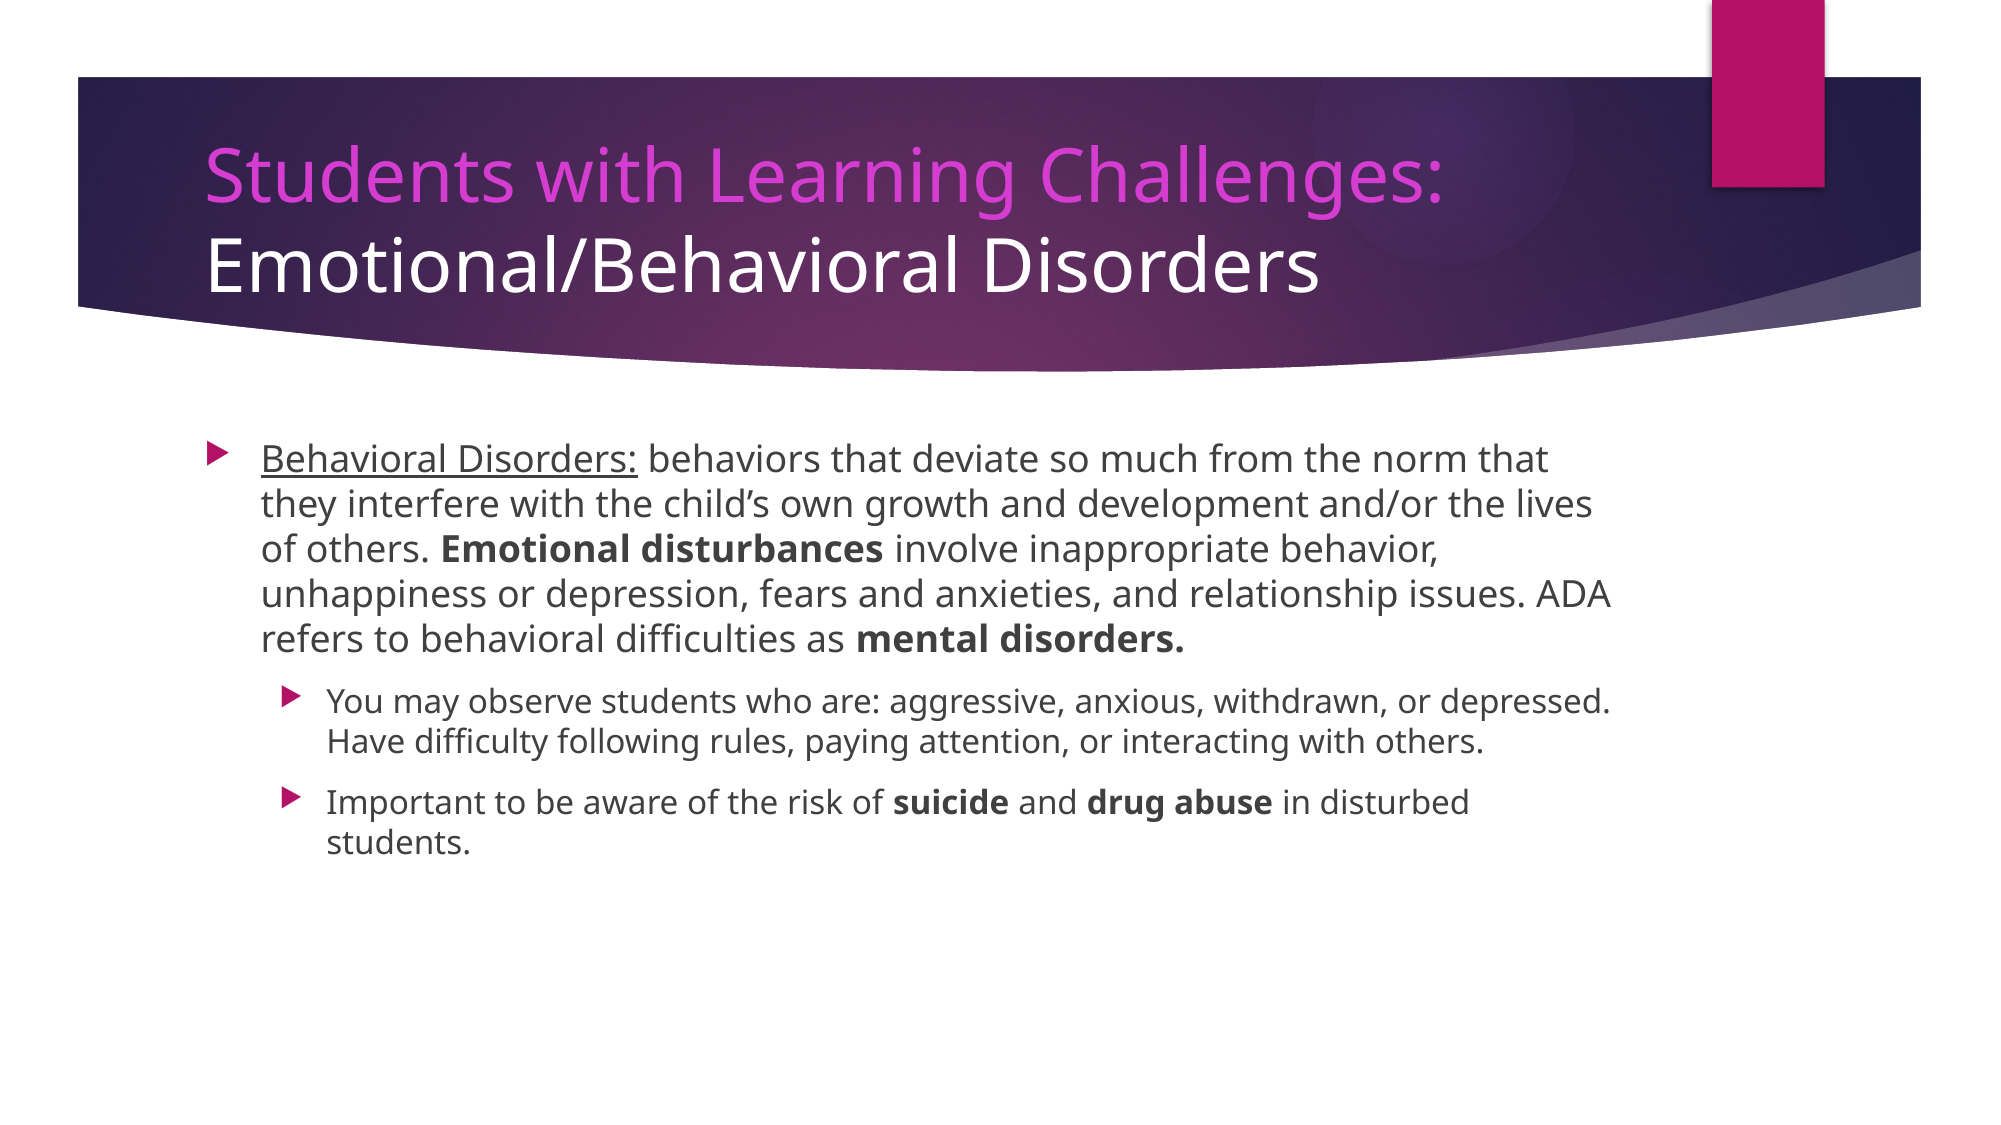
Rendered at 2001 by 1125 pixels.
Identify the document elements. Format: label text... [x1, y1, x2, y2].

list Behavioral Disorders: behaviors that deviate so much from the norm that they interfere with the child’s own growth and development and/or the lives of others. Emotional disturbances involve inappropriate behavior, unhappiness or depression, fears and anxieties, and relationship issues. ADA refers to behavioral difficulties as mental disorders. You may observe students who are: aggressive, anxious, withdrawn, or depressed. Have difficulty following rules, paying attention, or interacting with others. Important to be aware of the risk of suicide and drug abuse in disturbed students. [189, 427, 1638, 988]
title Students with Learning Challenges: Emotional/Behavioral Disorders [189, 159, 1627, 276]
